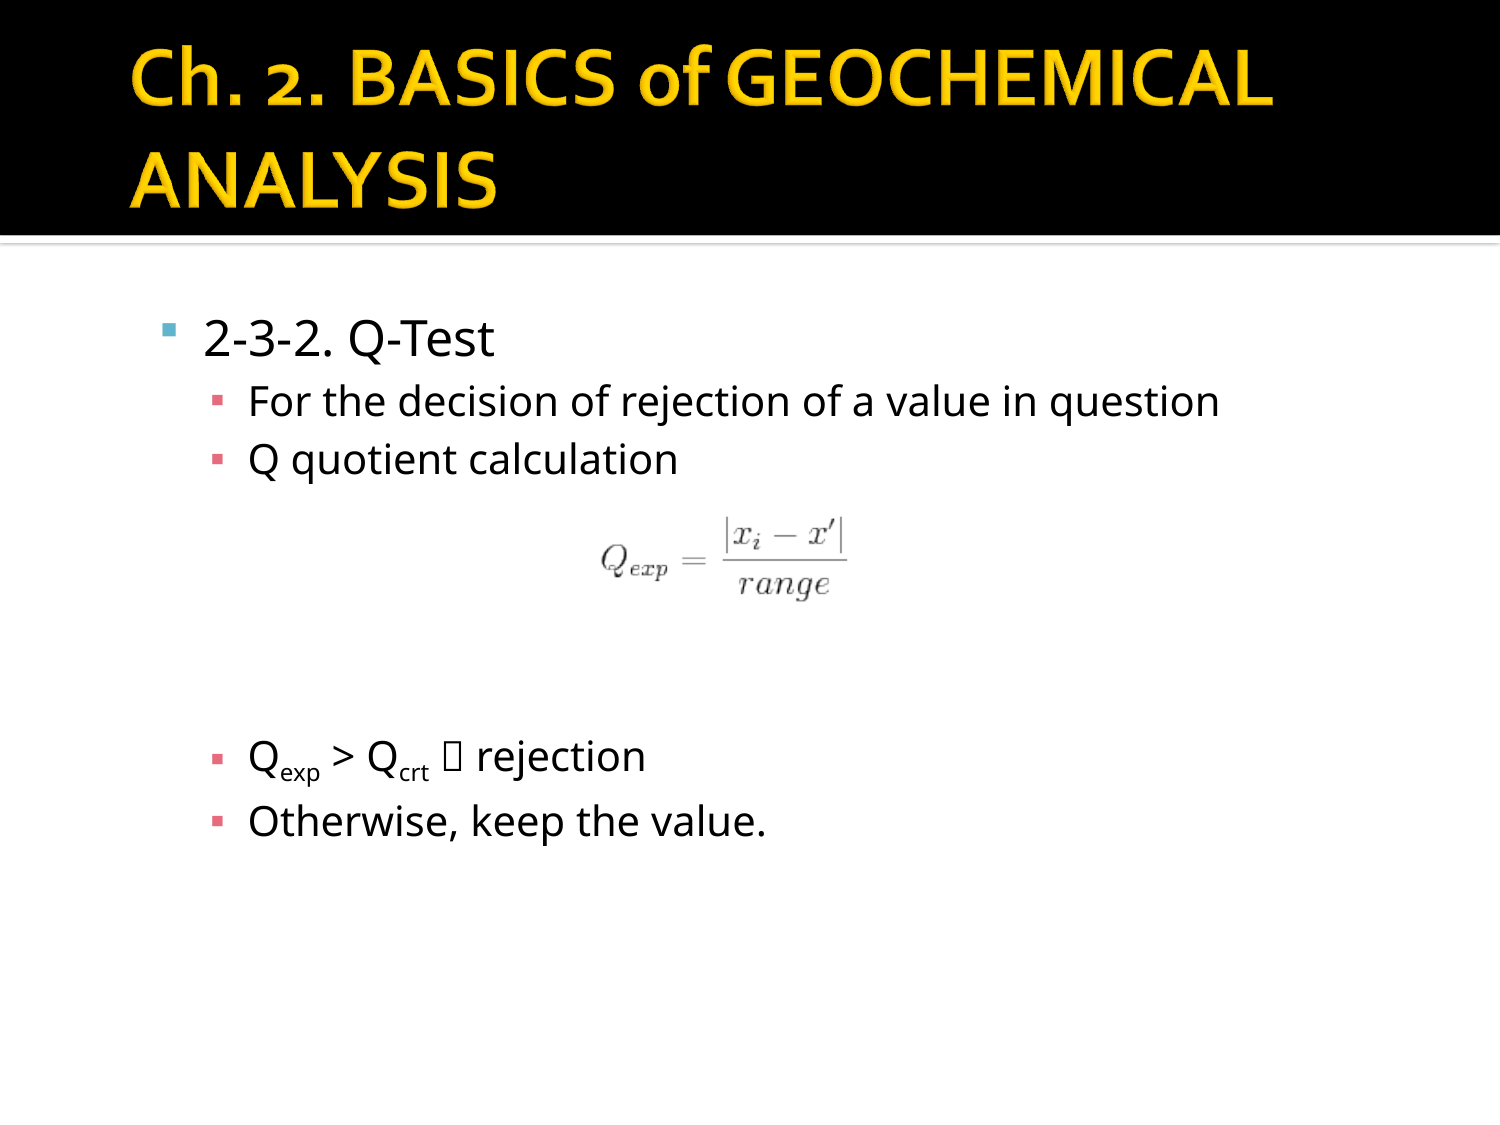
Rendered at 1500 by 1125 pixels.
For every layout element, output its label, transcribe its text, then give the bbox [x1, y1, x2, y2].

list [596, 515, 857, 604]
list 2-3-2. Q-Test For the decision of rejection of a value in question Q quotient calculation Qexp > Qcrt  rejection Otherwise, keep the value. [75, 291, 1459, 1059]
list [76, 0, 1424, 232]
